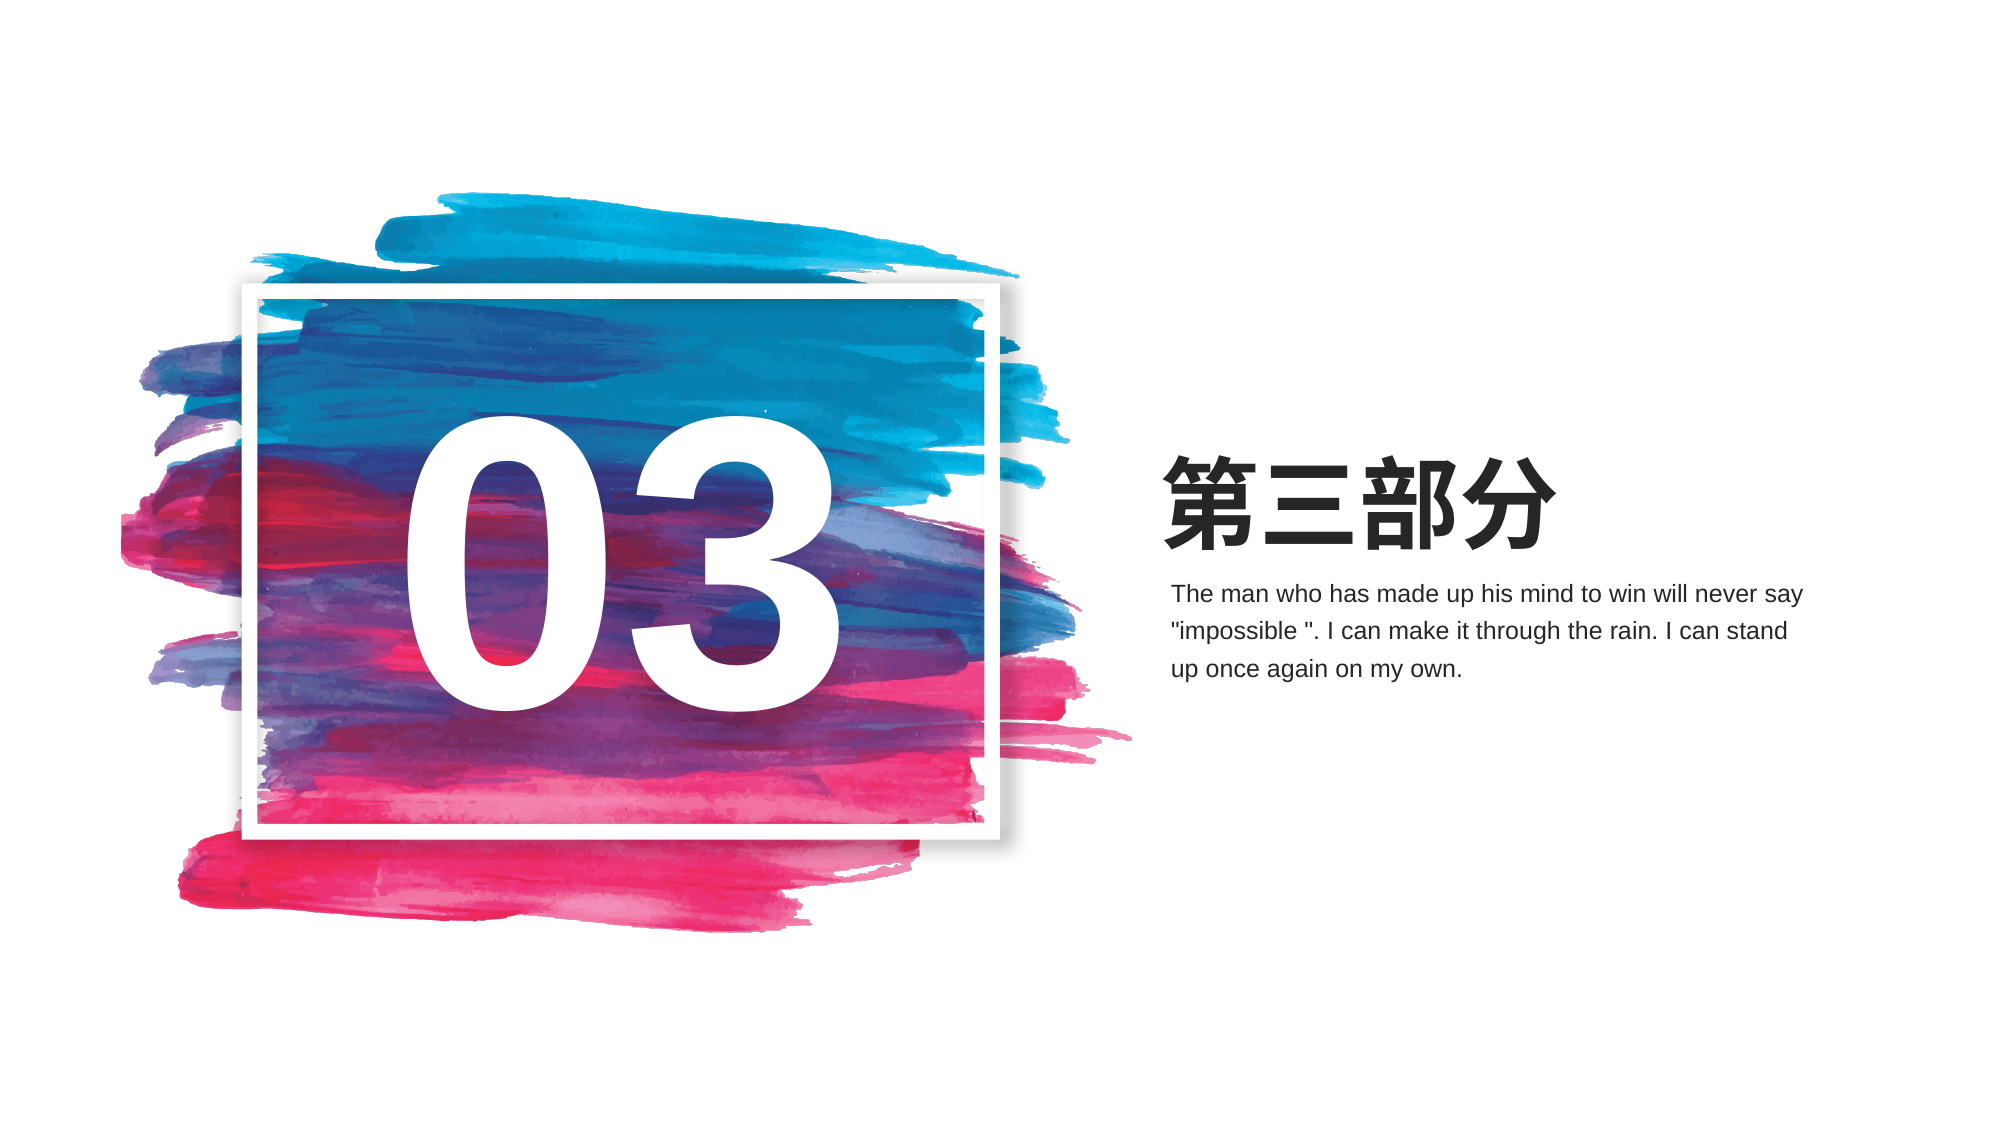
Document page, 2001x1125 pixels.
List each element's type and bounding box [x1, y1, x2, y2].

text_box [120, 192, 1132, 933]
text_box [1144, 410, 1824, 689]
